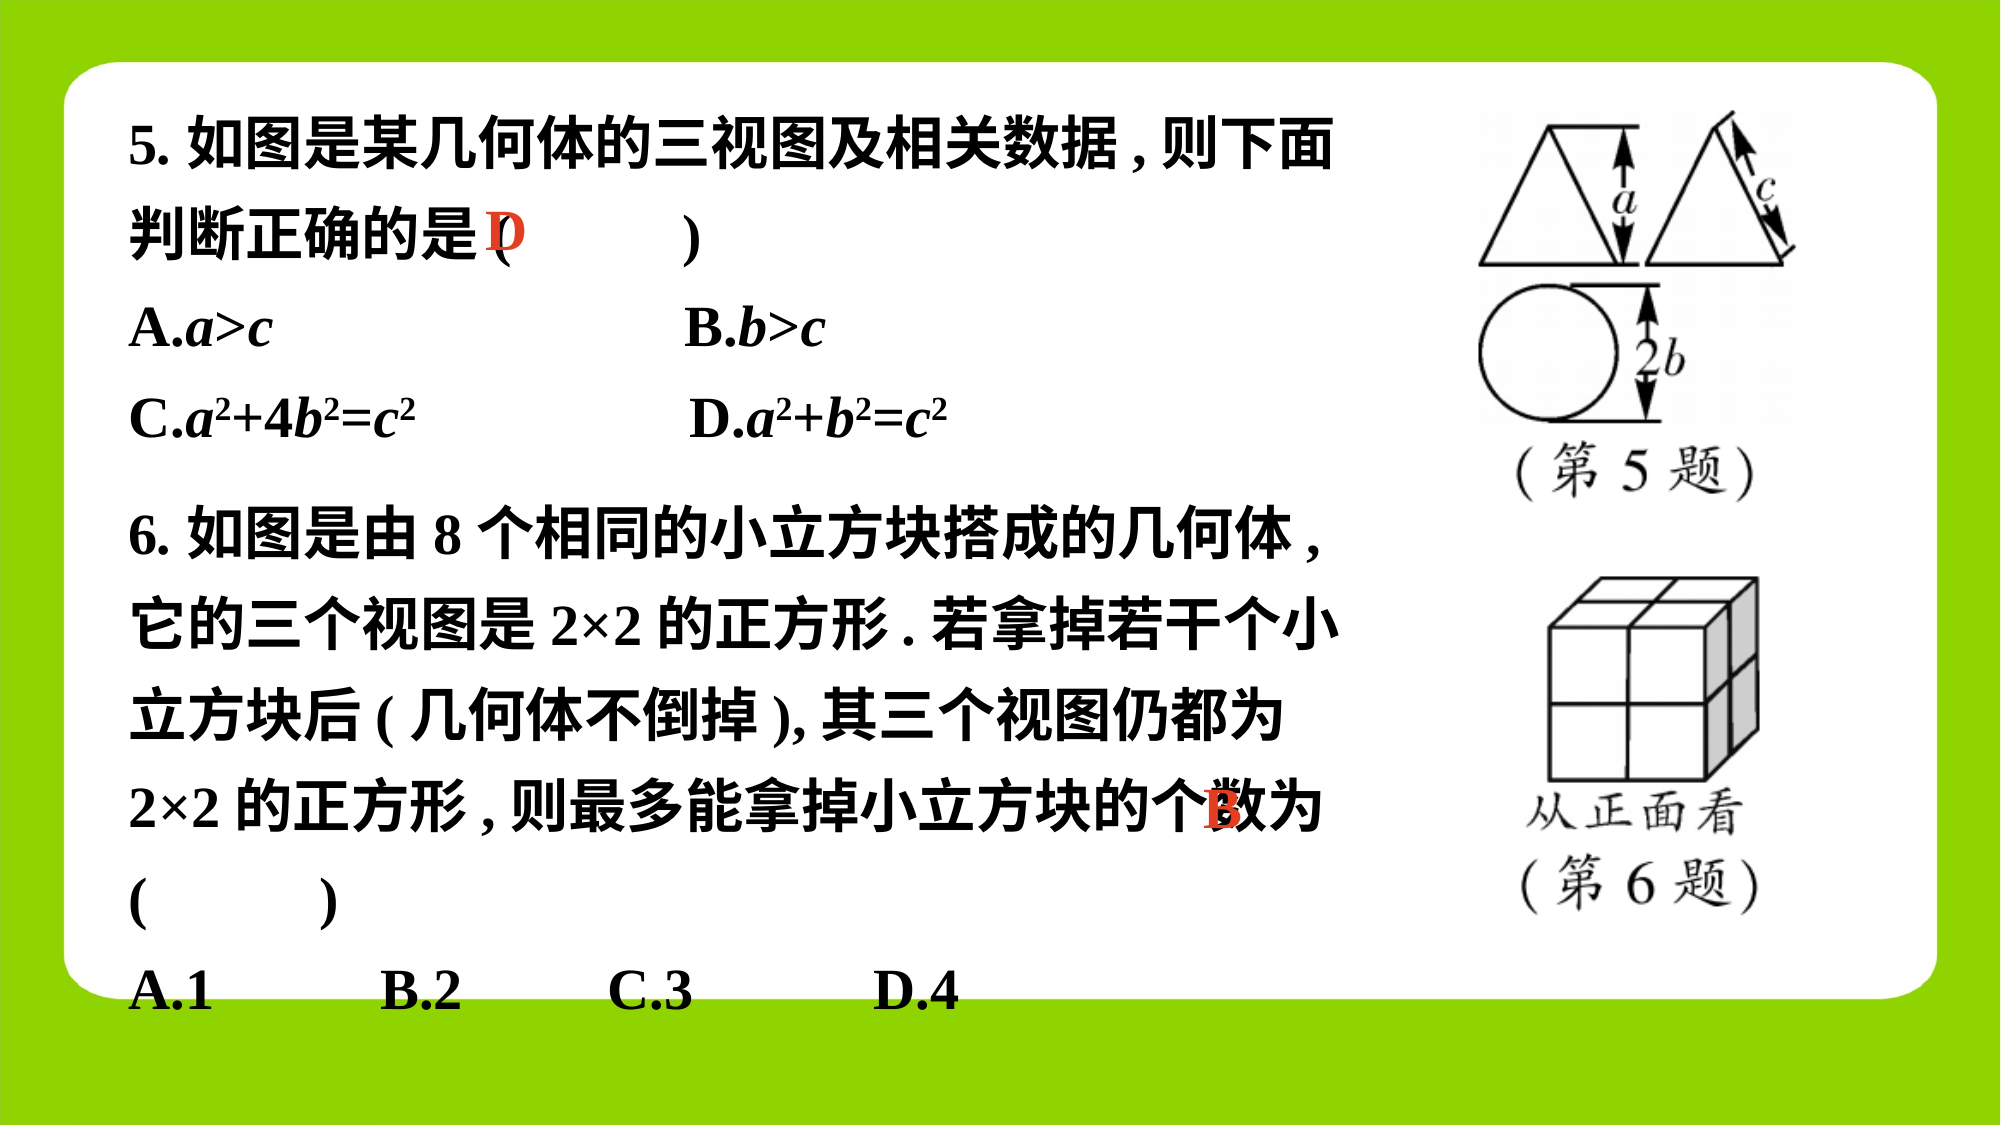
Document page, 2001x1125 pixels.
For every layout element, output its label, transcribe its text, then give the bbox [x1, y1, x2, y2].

text_box D [470, 184, 552, 270]
text_box 5.如图是某几何体的三视图及相关数据,则下面判断正确的是( ) A.a>c B.b>c C.a2+4b2=c2 D.a2+b2=c2 [114, 78, 1378, 457]
text_box 6.如图是由8个相同的小立方块搭成的几何体,它的三个视图是2×2的正方形.若拿掉若干个小立方块后(几何体不倒掉),其三个视图仍都为2×2的正方形,则最多能拿掉小立方块的个数为( ) A.1 B.2 C.3 D.4 [114, 467, 1378, 1029]
text_box B [1188, 763, 1260, 848]
picture [0, 0, 2001, 1125]
